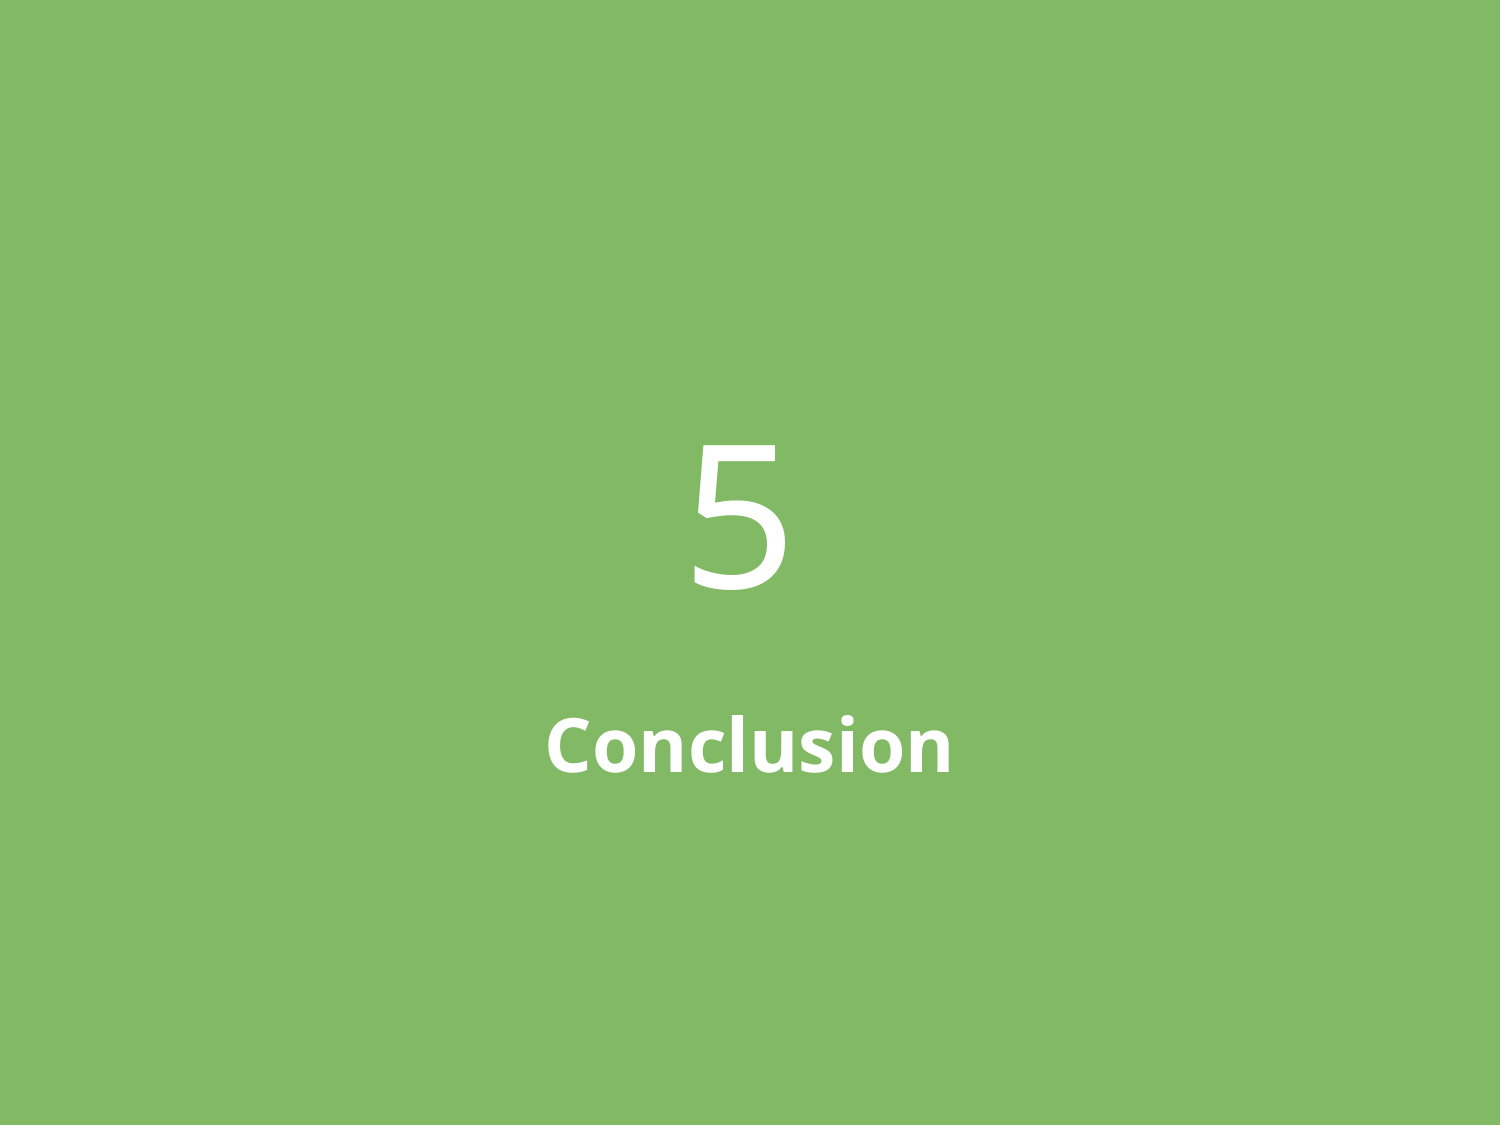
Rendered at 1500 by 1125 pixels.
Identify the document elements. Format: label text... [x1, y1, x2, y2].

list 5 [562, 381, 917, 653]
title Conclusion [45, 690, 1455, 1088]
